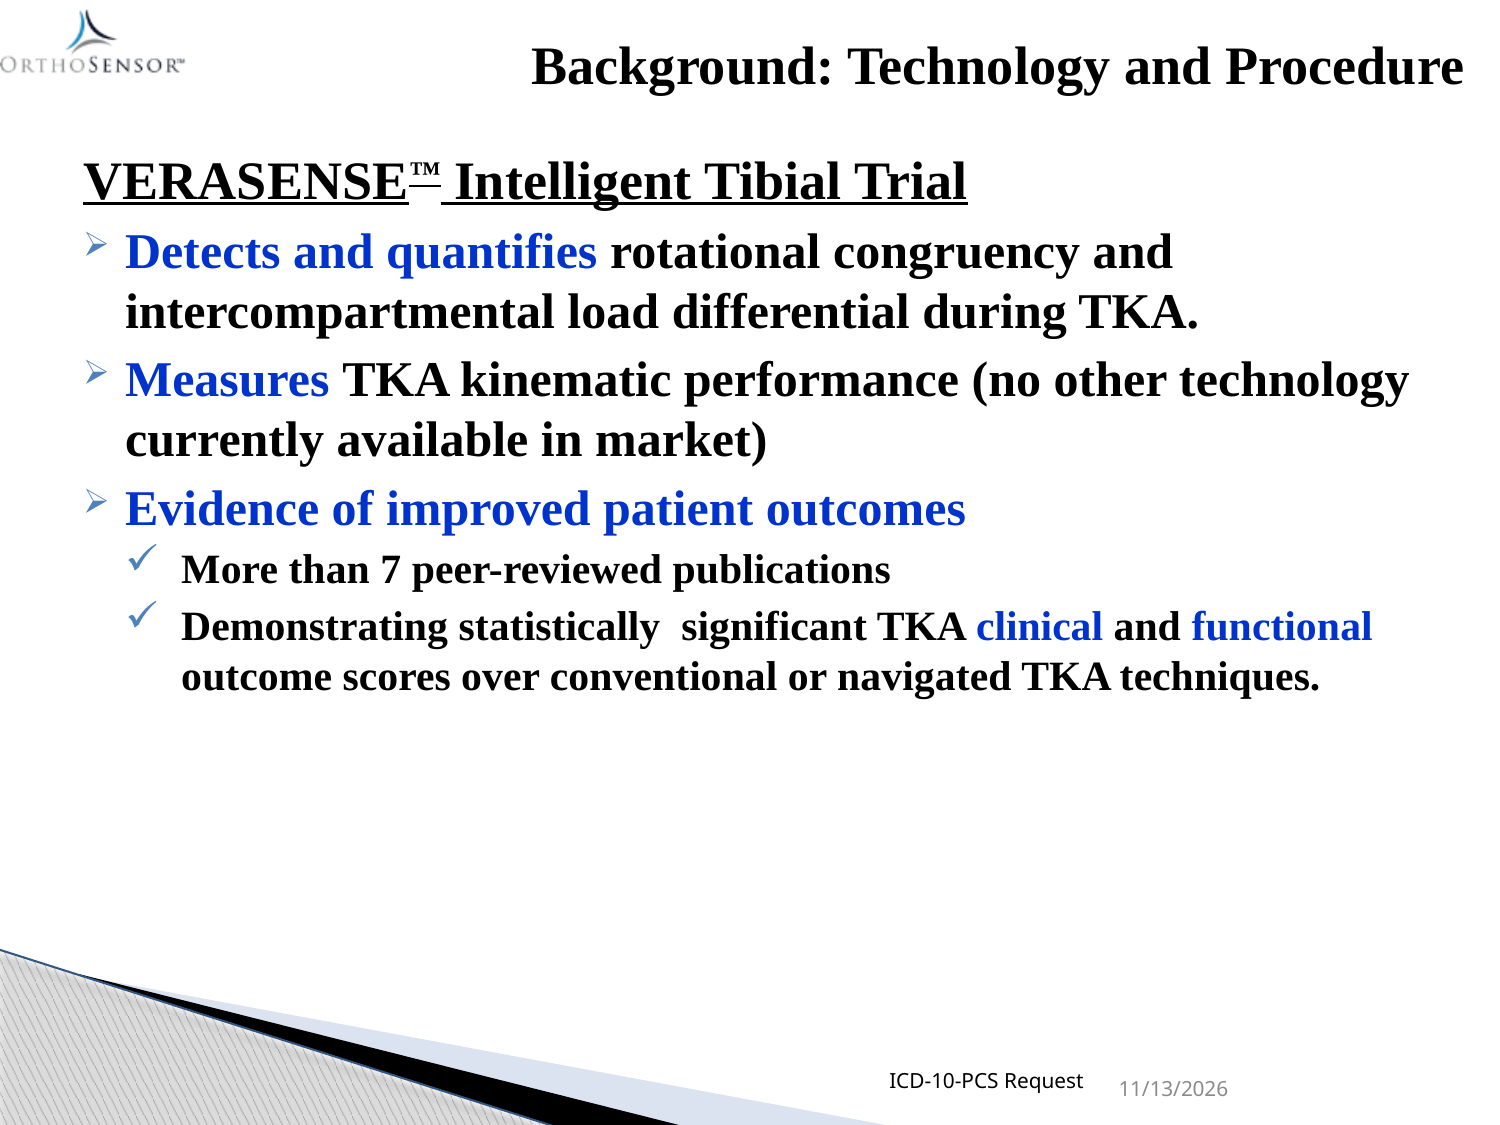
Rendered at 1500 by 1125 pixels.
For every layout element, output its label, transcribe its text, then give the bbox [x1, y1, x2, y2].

title Background: Technology and Procedure [350, 13, 1480, 113]
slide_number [1103, 1051, 1419, 1112]
footer ICD-10-PCS Request [718, 1051, 1103, 1100]
picture [0, 8, 188, 79]
list VERASENSE™ Intelligent Tibial Trial Detects and quantifies rotational congruency and intercompartmental load differential during TKA. Measures TKA kinematic performance (no other technology currently available in market) Evidence of improved patient outcomes More than 7 peer-reviewed publications Demonstrating statistically significant TKA clinical and functional outcome scores over conventional or navigated TKA techniques. [50, 137, 1444, 913]
